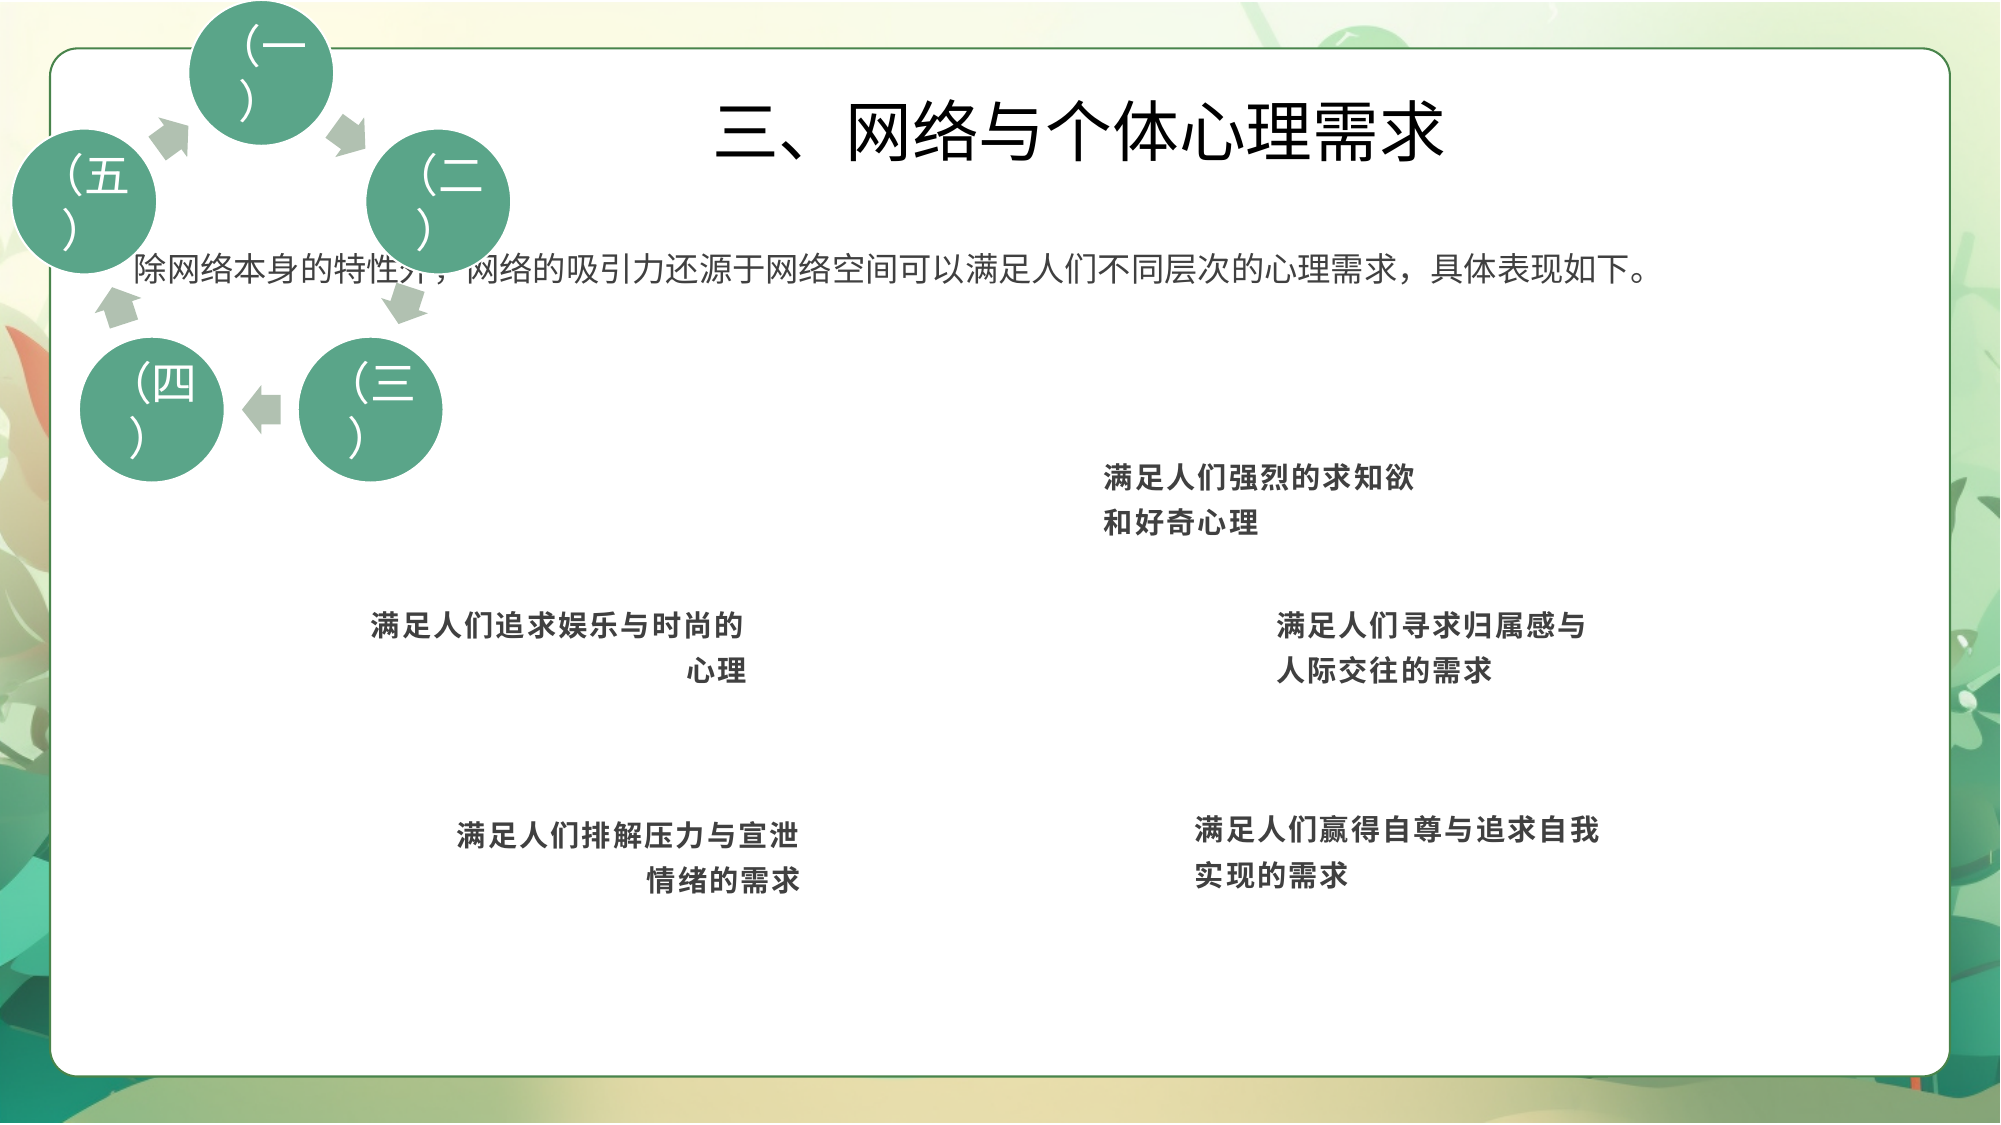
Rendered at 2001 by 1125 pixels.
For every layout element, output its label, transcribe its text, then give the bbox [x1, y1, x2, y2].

text_box 满足人们追求娱乐与时尚的心理 [327, 588, 738, 695]
text_box 满足人们强烈的求知欲和好奇心理 [1262, 441, 1457, 547]
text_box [738, 419, 1262, 902]
text_box 满足人们寻求归属感与人际交往的需求 [1262, 588, 1629, 695]
text_box 满足人们排解压力与宣泄情绪的需求 [415, 799, 816, 906]
text_box 满足人们赢得自尊与追求自我实现的需求 [1262, 793, 1626, 900]
text_box 三、网络与个体心理需求 [459, 82, 1700, 177]
text_box 除网络本身的特性外，网络的吸引力还源于网络空间可以满足人们不同层次的心理需求，具体表现如下。 [119, 220, 1766, 296]
picture [0, 2, 2000, 1123]
